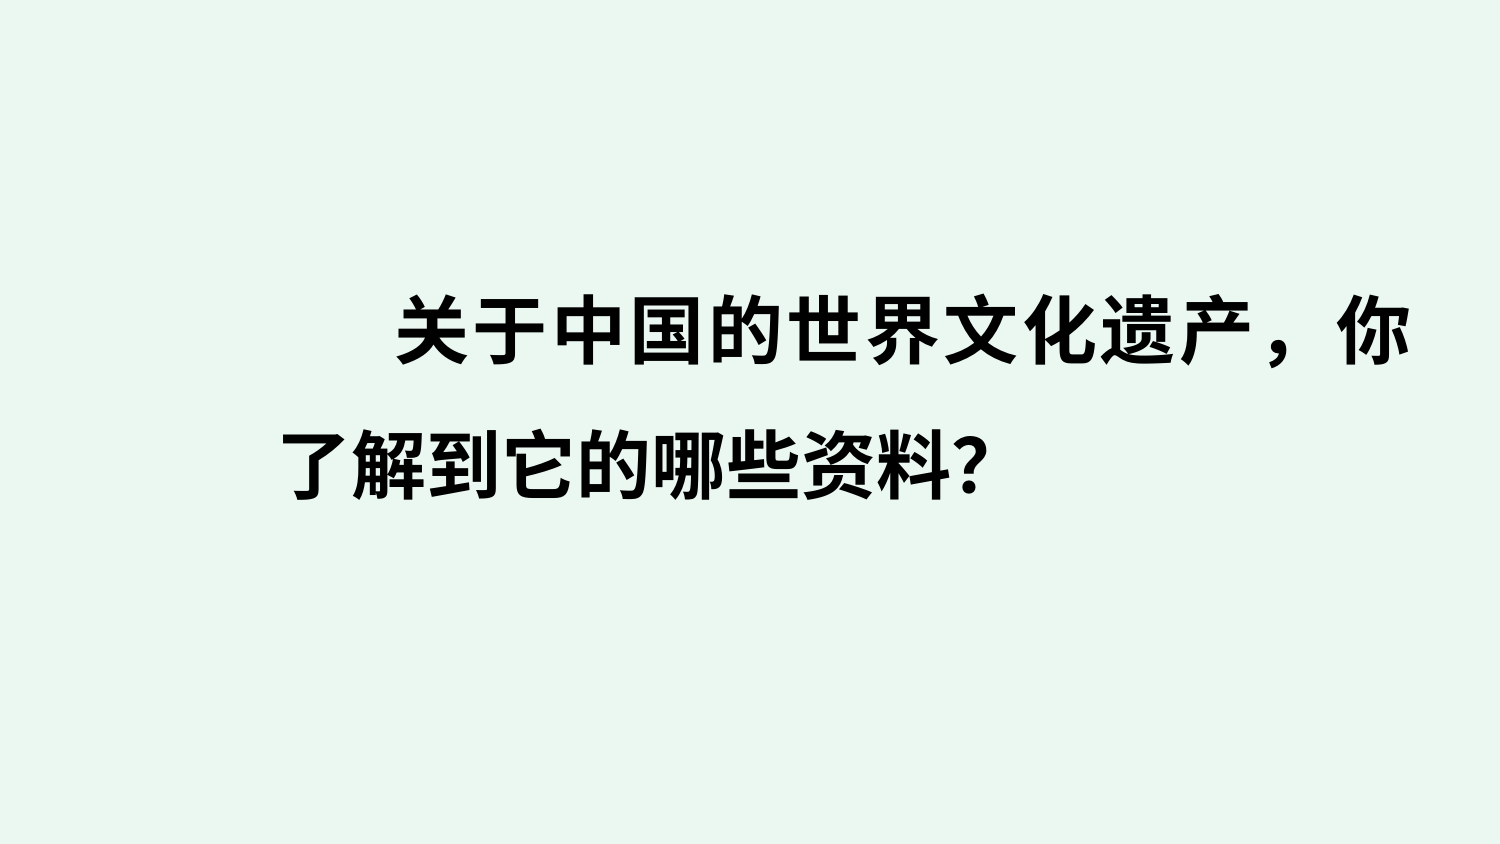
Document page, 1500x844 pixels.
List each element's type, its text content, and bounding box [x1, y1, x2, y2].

text_box 关于中国的世界文化遗产，你了解到它的哪些资料？ [264, 231, 1425, 516]
